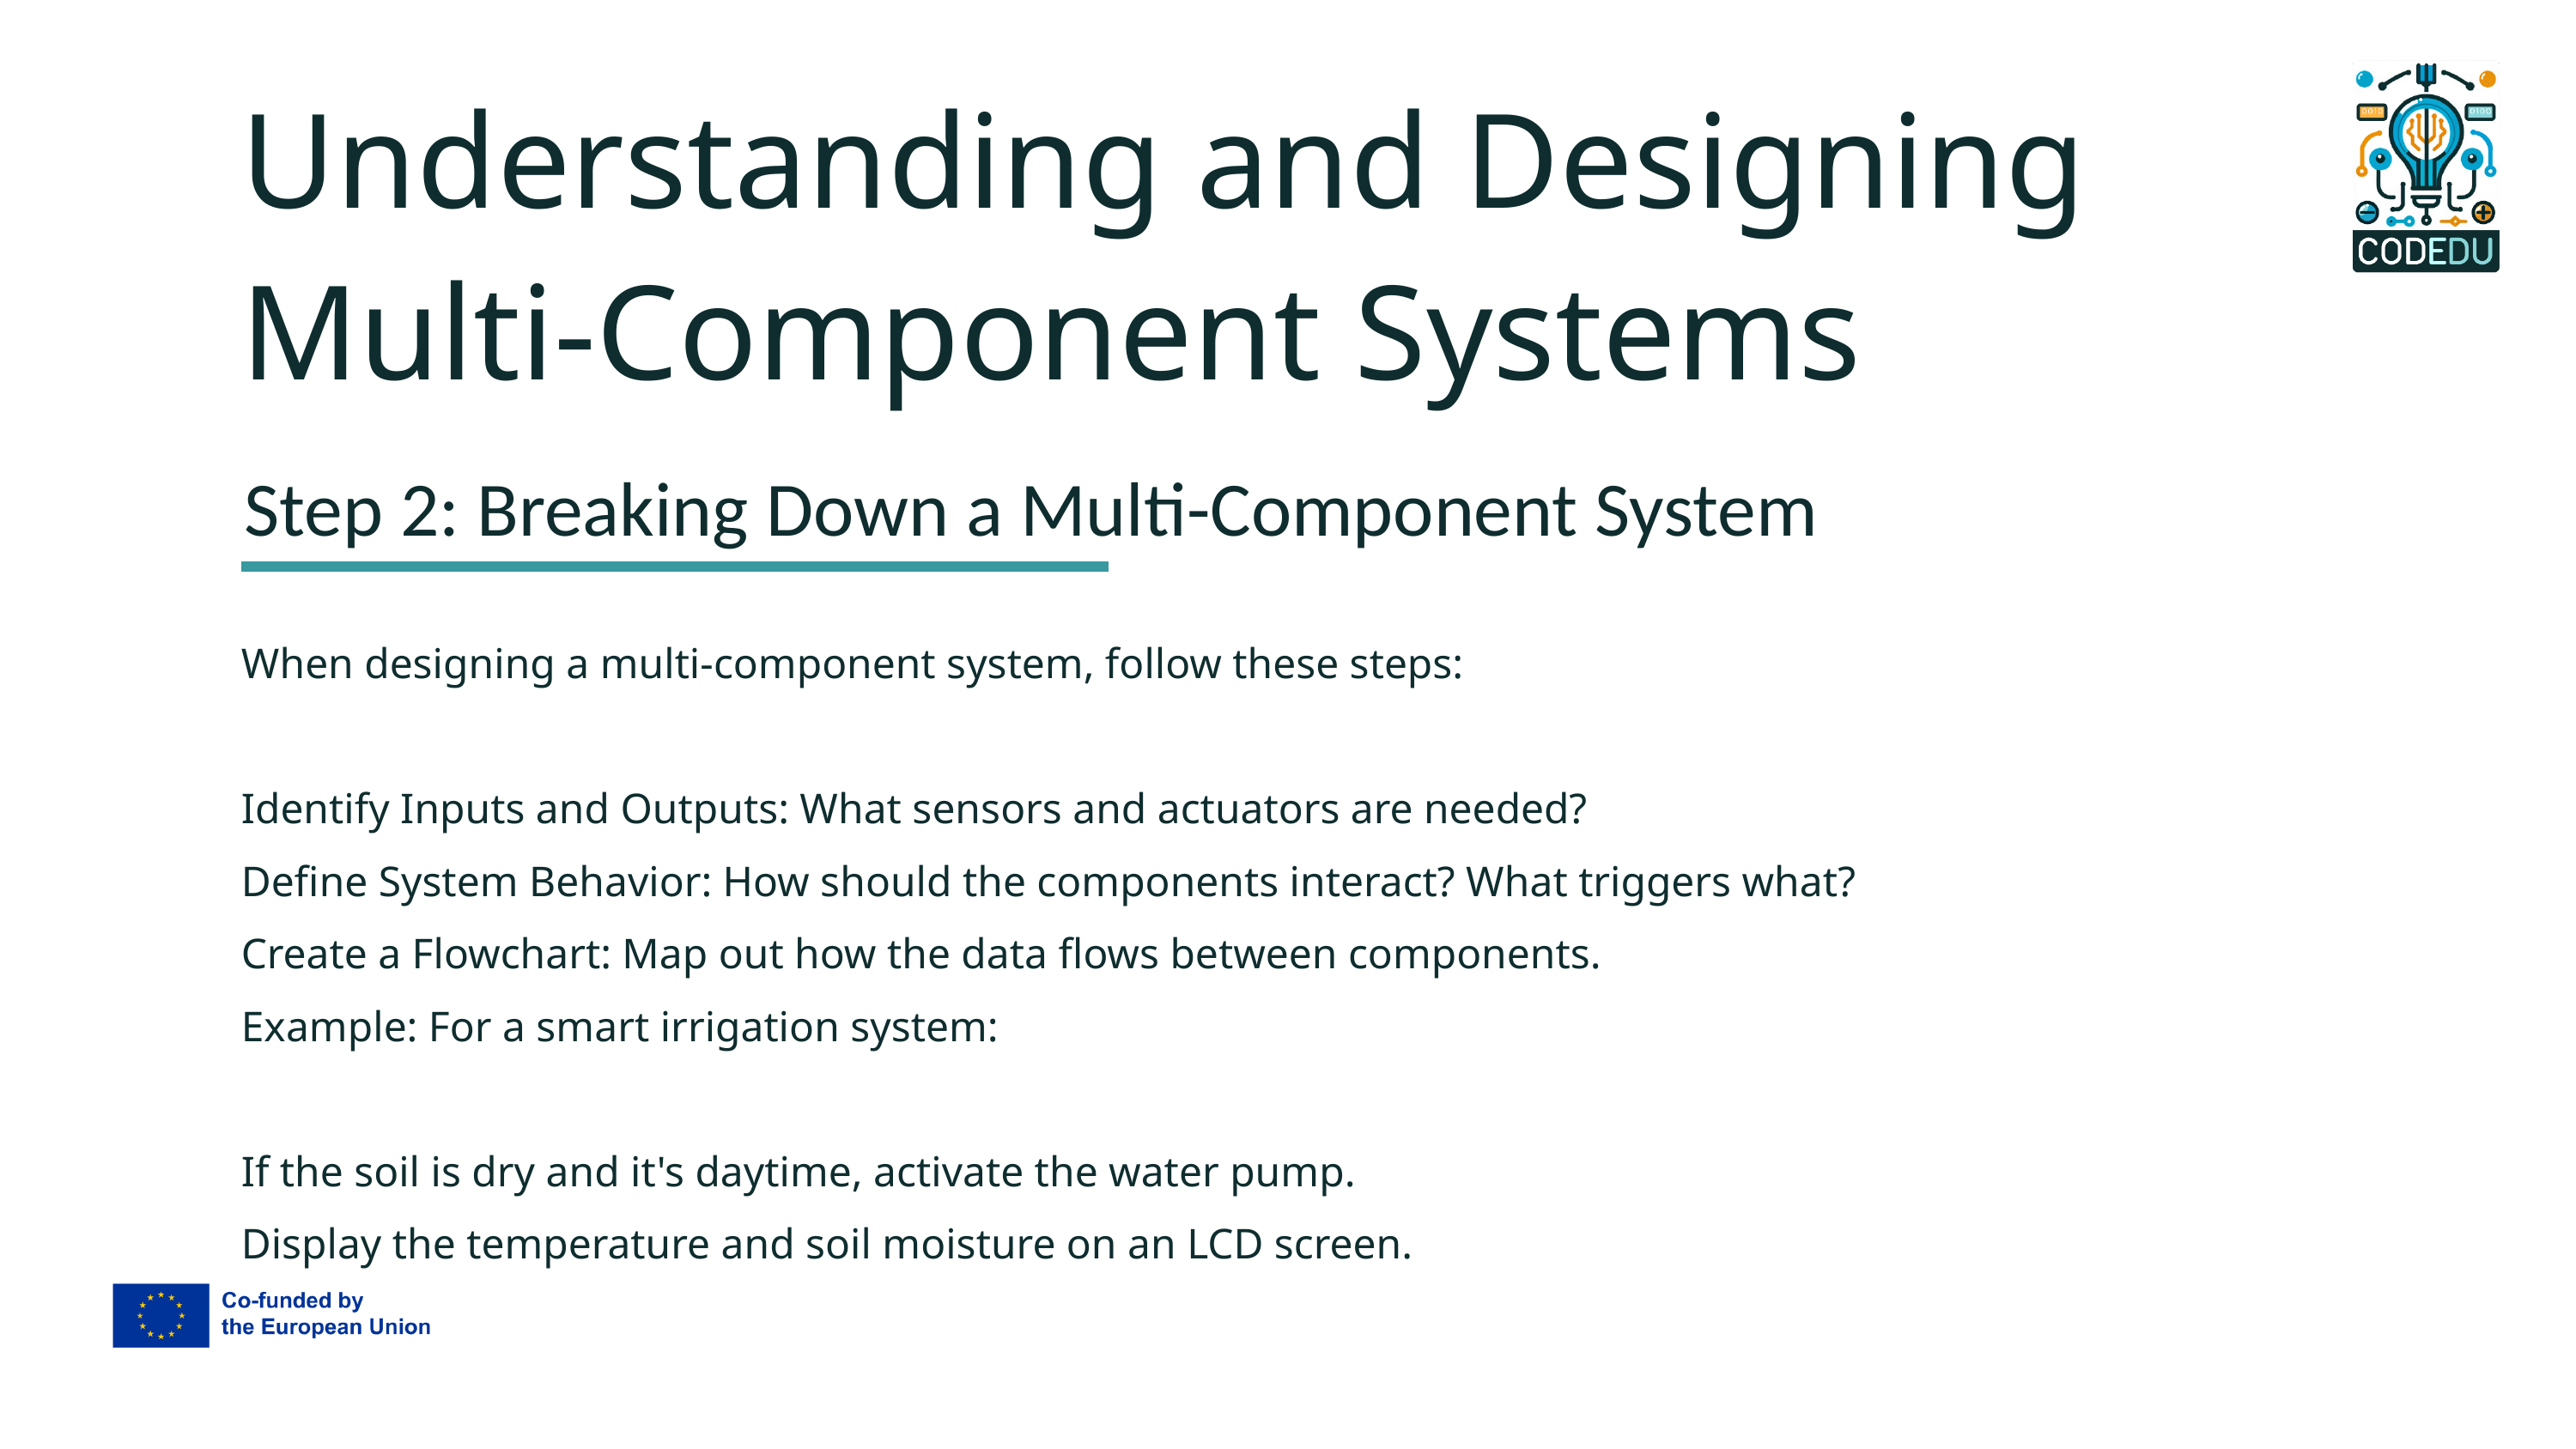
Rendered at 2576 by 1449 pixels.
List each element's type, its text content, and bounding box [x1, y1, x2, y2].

text_box [107, 1278, 443, 1353]
text_box Understanding and Designing Multi-Component Systems [240, 61, 2226, 407]
text_box Step 2: Breaking Down a Multi-Component System [244, 421, 2399, 552]
picture [2221, 0, 2576, 395]
text_box When designing a multi-component system, follow these steps: Identify Inputs and Outputs: What sensors and actuators are needed? Define System Behavior: How should the components interact? What triggers what? Create a Flowchart: Map out how the data flows between components. Example: For a smart irrigation system: If the soil is dry and it's daytime, activate the water pump. Display the temperature and soil moisture on an LCD screen. [240, 615, 2385, 1340]
